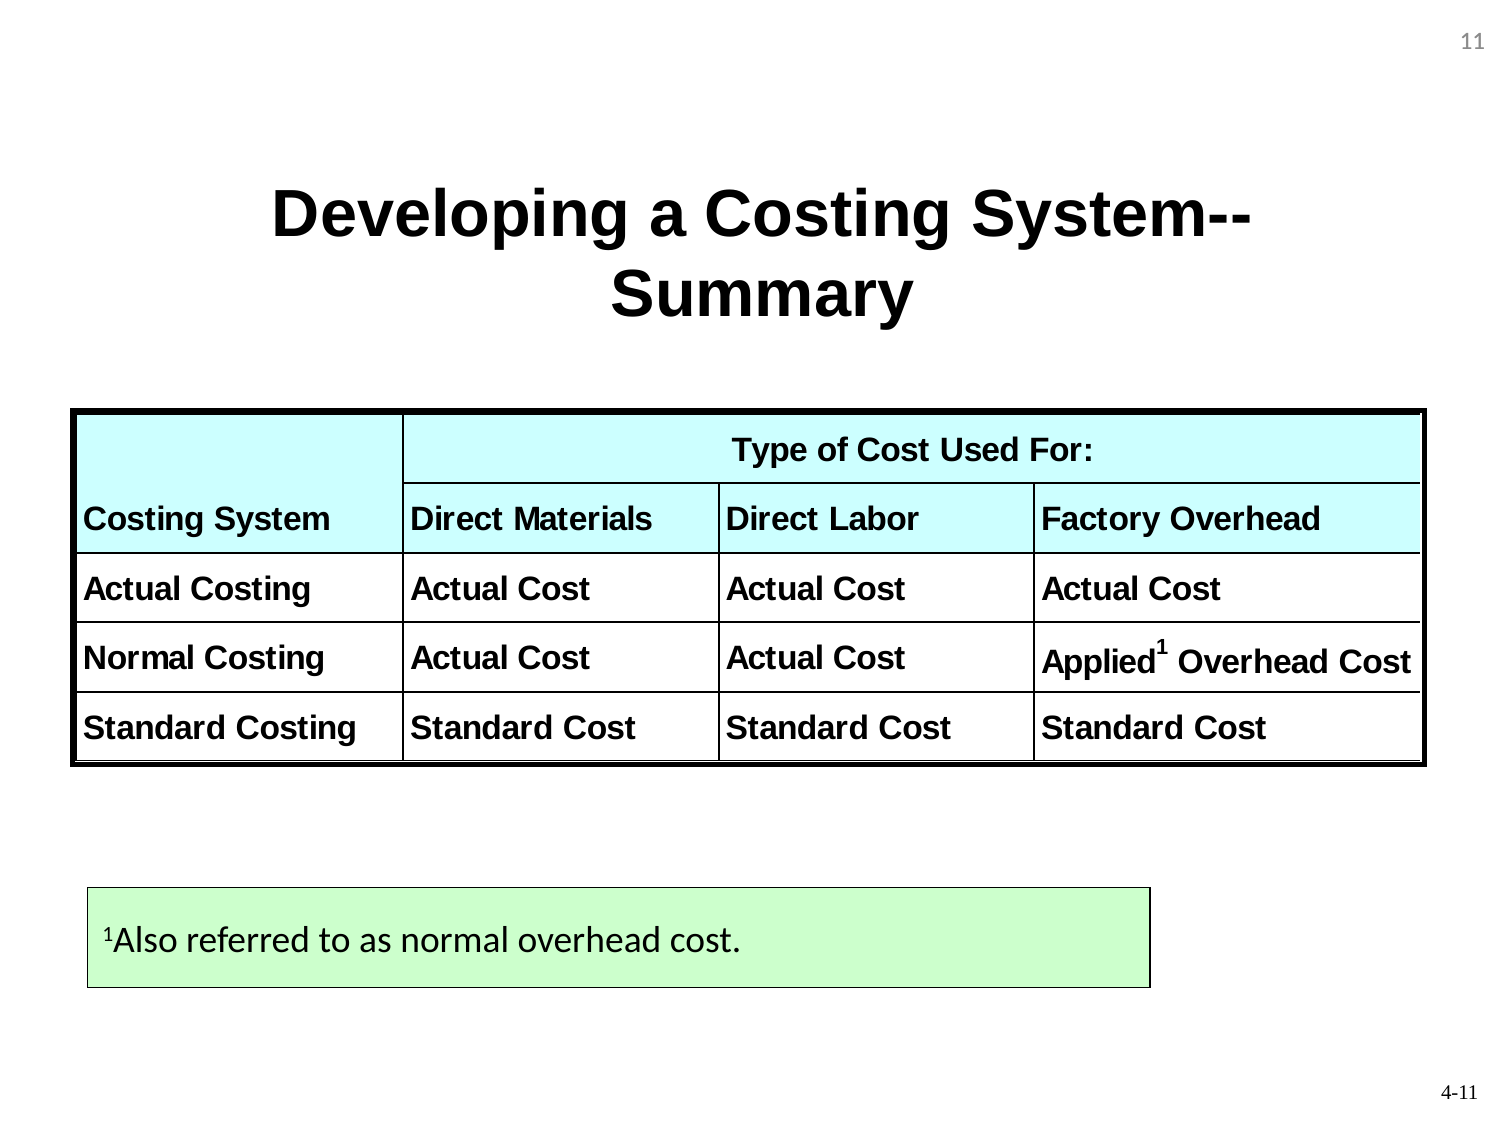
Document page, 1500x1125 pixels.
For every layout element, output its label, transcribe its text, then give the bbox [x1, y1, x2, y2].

text_box 1Also referred to as normal overhead cost. [87, 887, 1150, 988]
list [74, 412, 1423, 763]
text_box 4-11 [1417, 1068, 1494, 1114]
text_box Developing a Costing System--Summary [212, 162, 1313, 338]
text_box 11 [1374, 0, 1500, 79]
